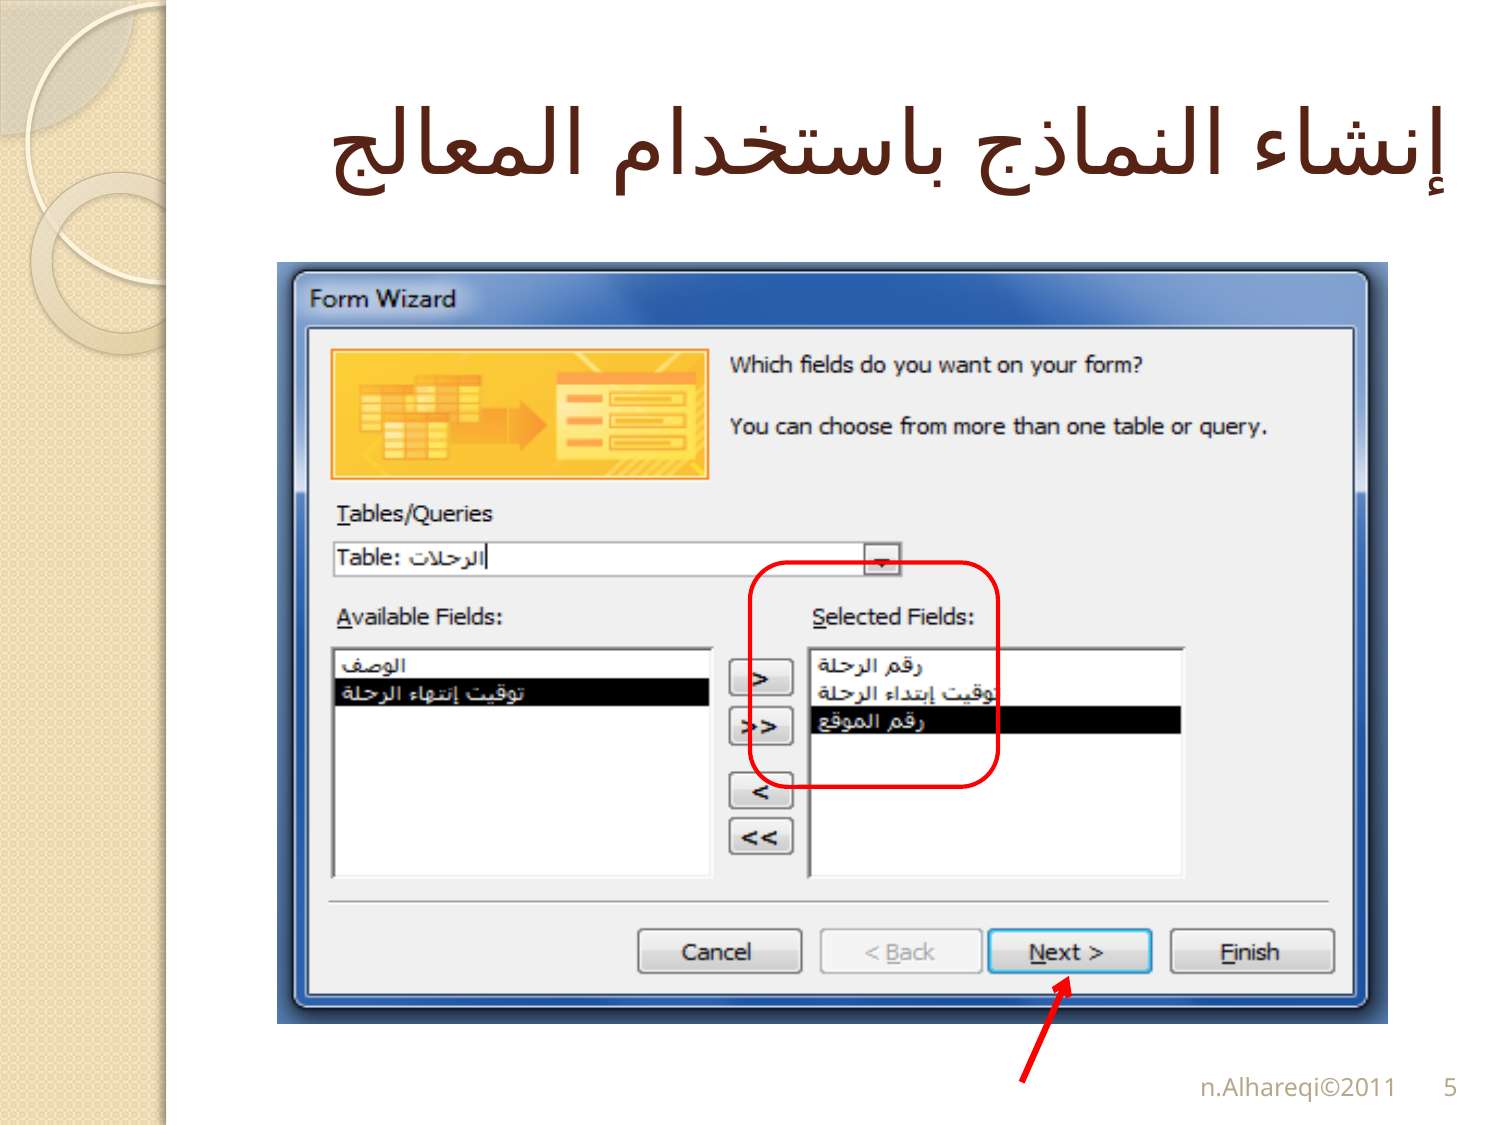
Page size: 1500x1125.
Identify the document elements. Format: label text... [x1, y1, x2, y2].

slide_number 5 [1413, 1034, 1488, 1113]
footer n.Alhareqi©2011 [937, 1034, 1413, 1113]
picture [277, 262, 1389, 1024]
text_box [991, 1005, 1099, 1053]
title إنشاء النماذج باستخدام المعالج [235, 45, 1466, 233]
